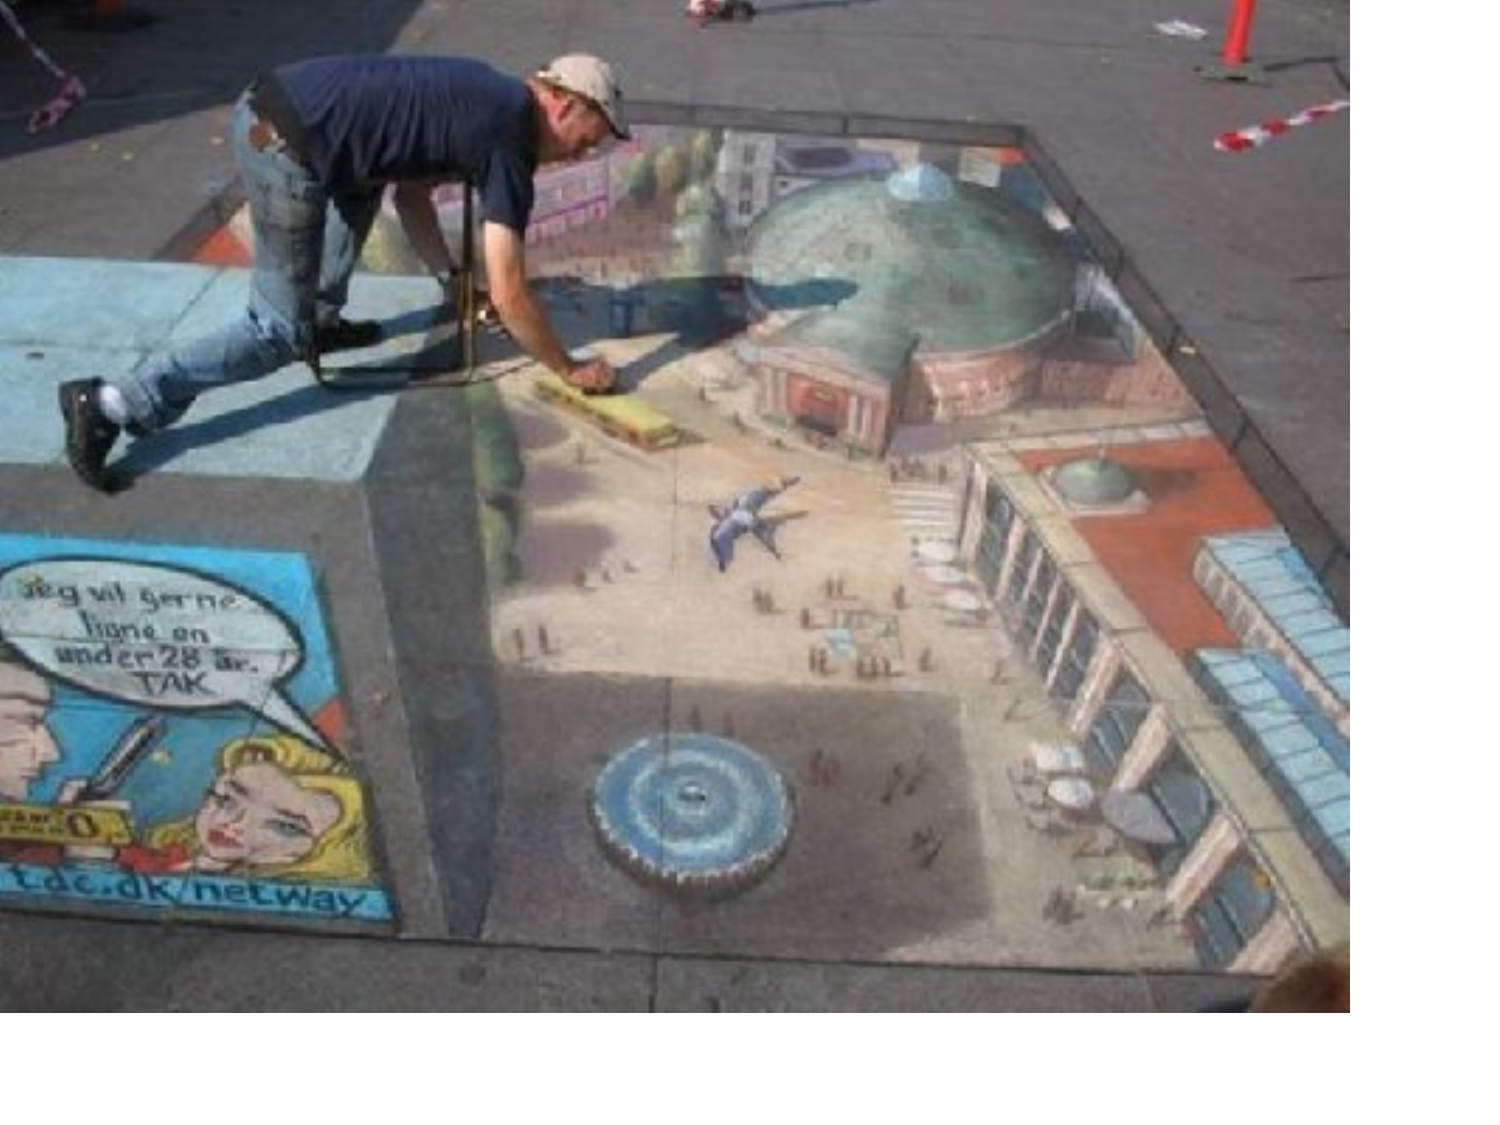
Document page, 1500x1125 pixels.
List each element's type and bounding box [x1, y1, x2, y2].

picture [0, 0, 1351, 1013]
